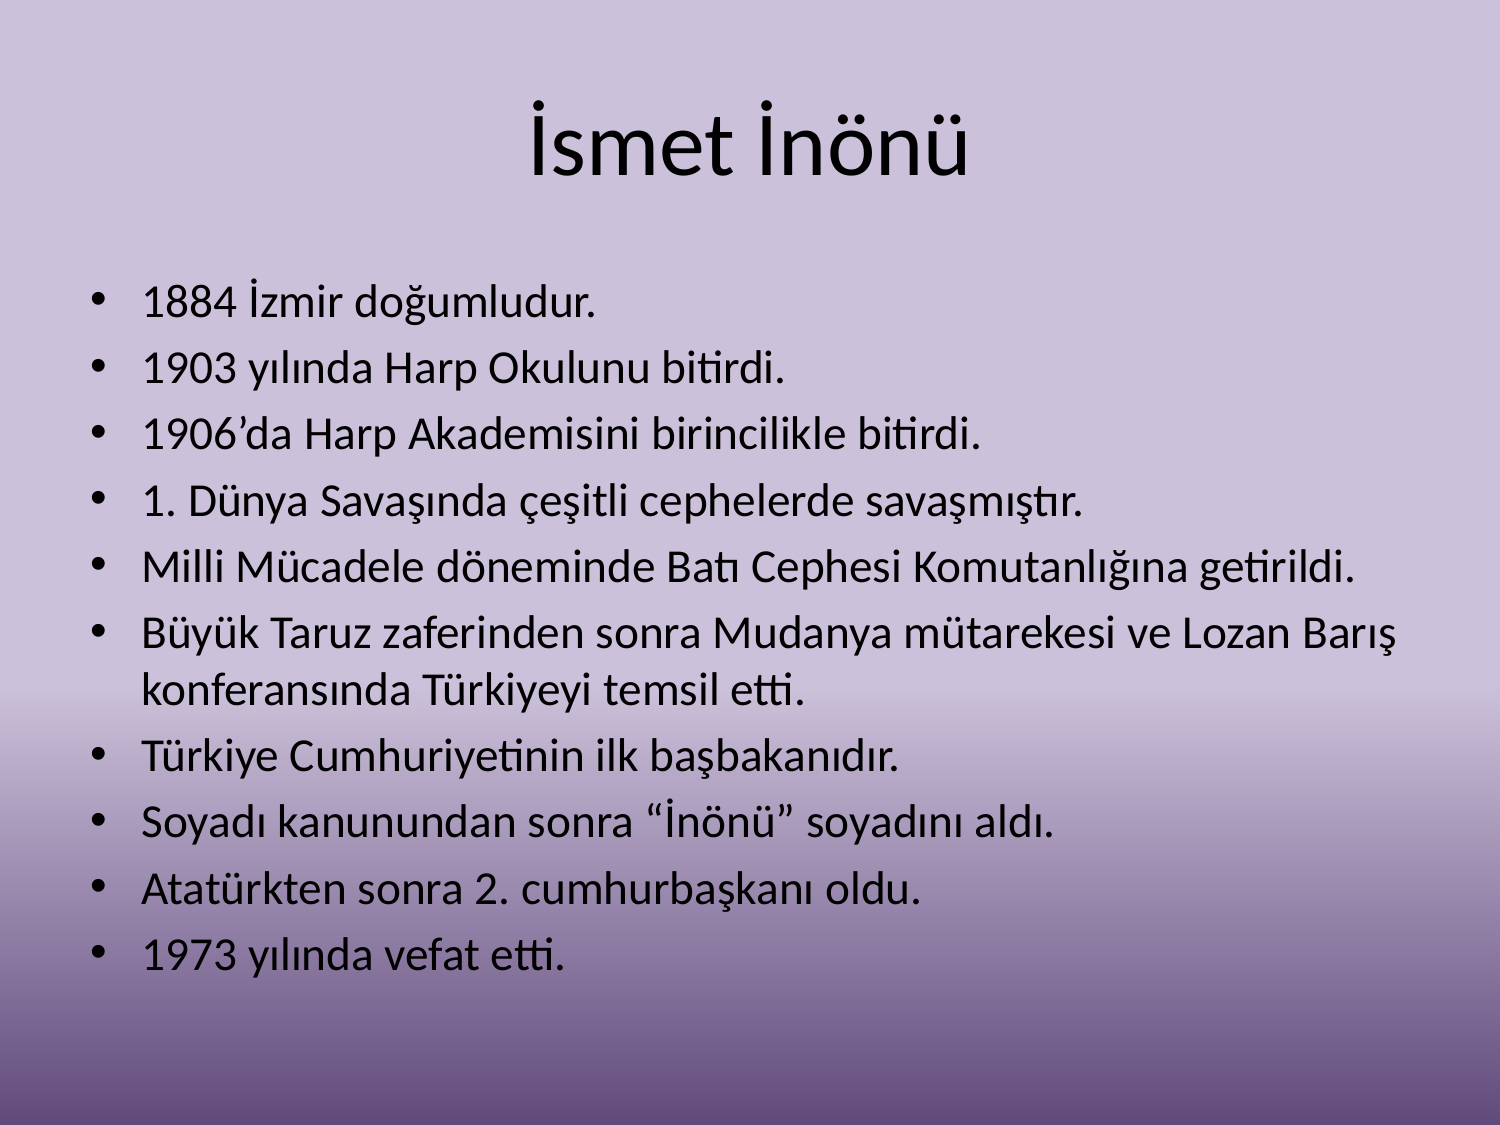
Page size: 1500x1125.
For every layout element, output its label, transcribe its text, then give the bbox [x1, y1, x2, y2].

title İsmet İnönü [75, 45, 1425, 233]
list 1884 İzmir doğumludur. 1903 yılında Harp Okulunu bitirdi. 1906’da Harp Akademisini birincilikle bitirdi. 1. Dünya Savaşında çeşitli cephelerde savaşmıştır. Milli Mücadele döneminde Batı Cephesi Komutanlığına getirildi. Büyük Taruz zaferinden sonra Mudanya mütarekesi ve Lozan Barış konferansında Türkiyeyi temsil etti. Türkiye Cumhuriyetinin ilk başbakanıdır. Soyadı kanunundan sonra “İnönü” soyadını aldı. Atatürkten sonra 2. cumhurbaşkanı oldu. 1973 yılında vefat etti. [75, 262, 1425, 1005]
